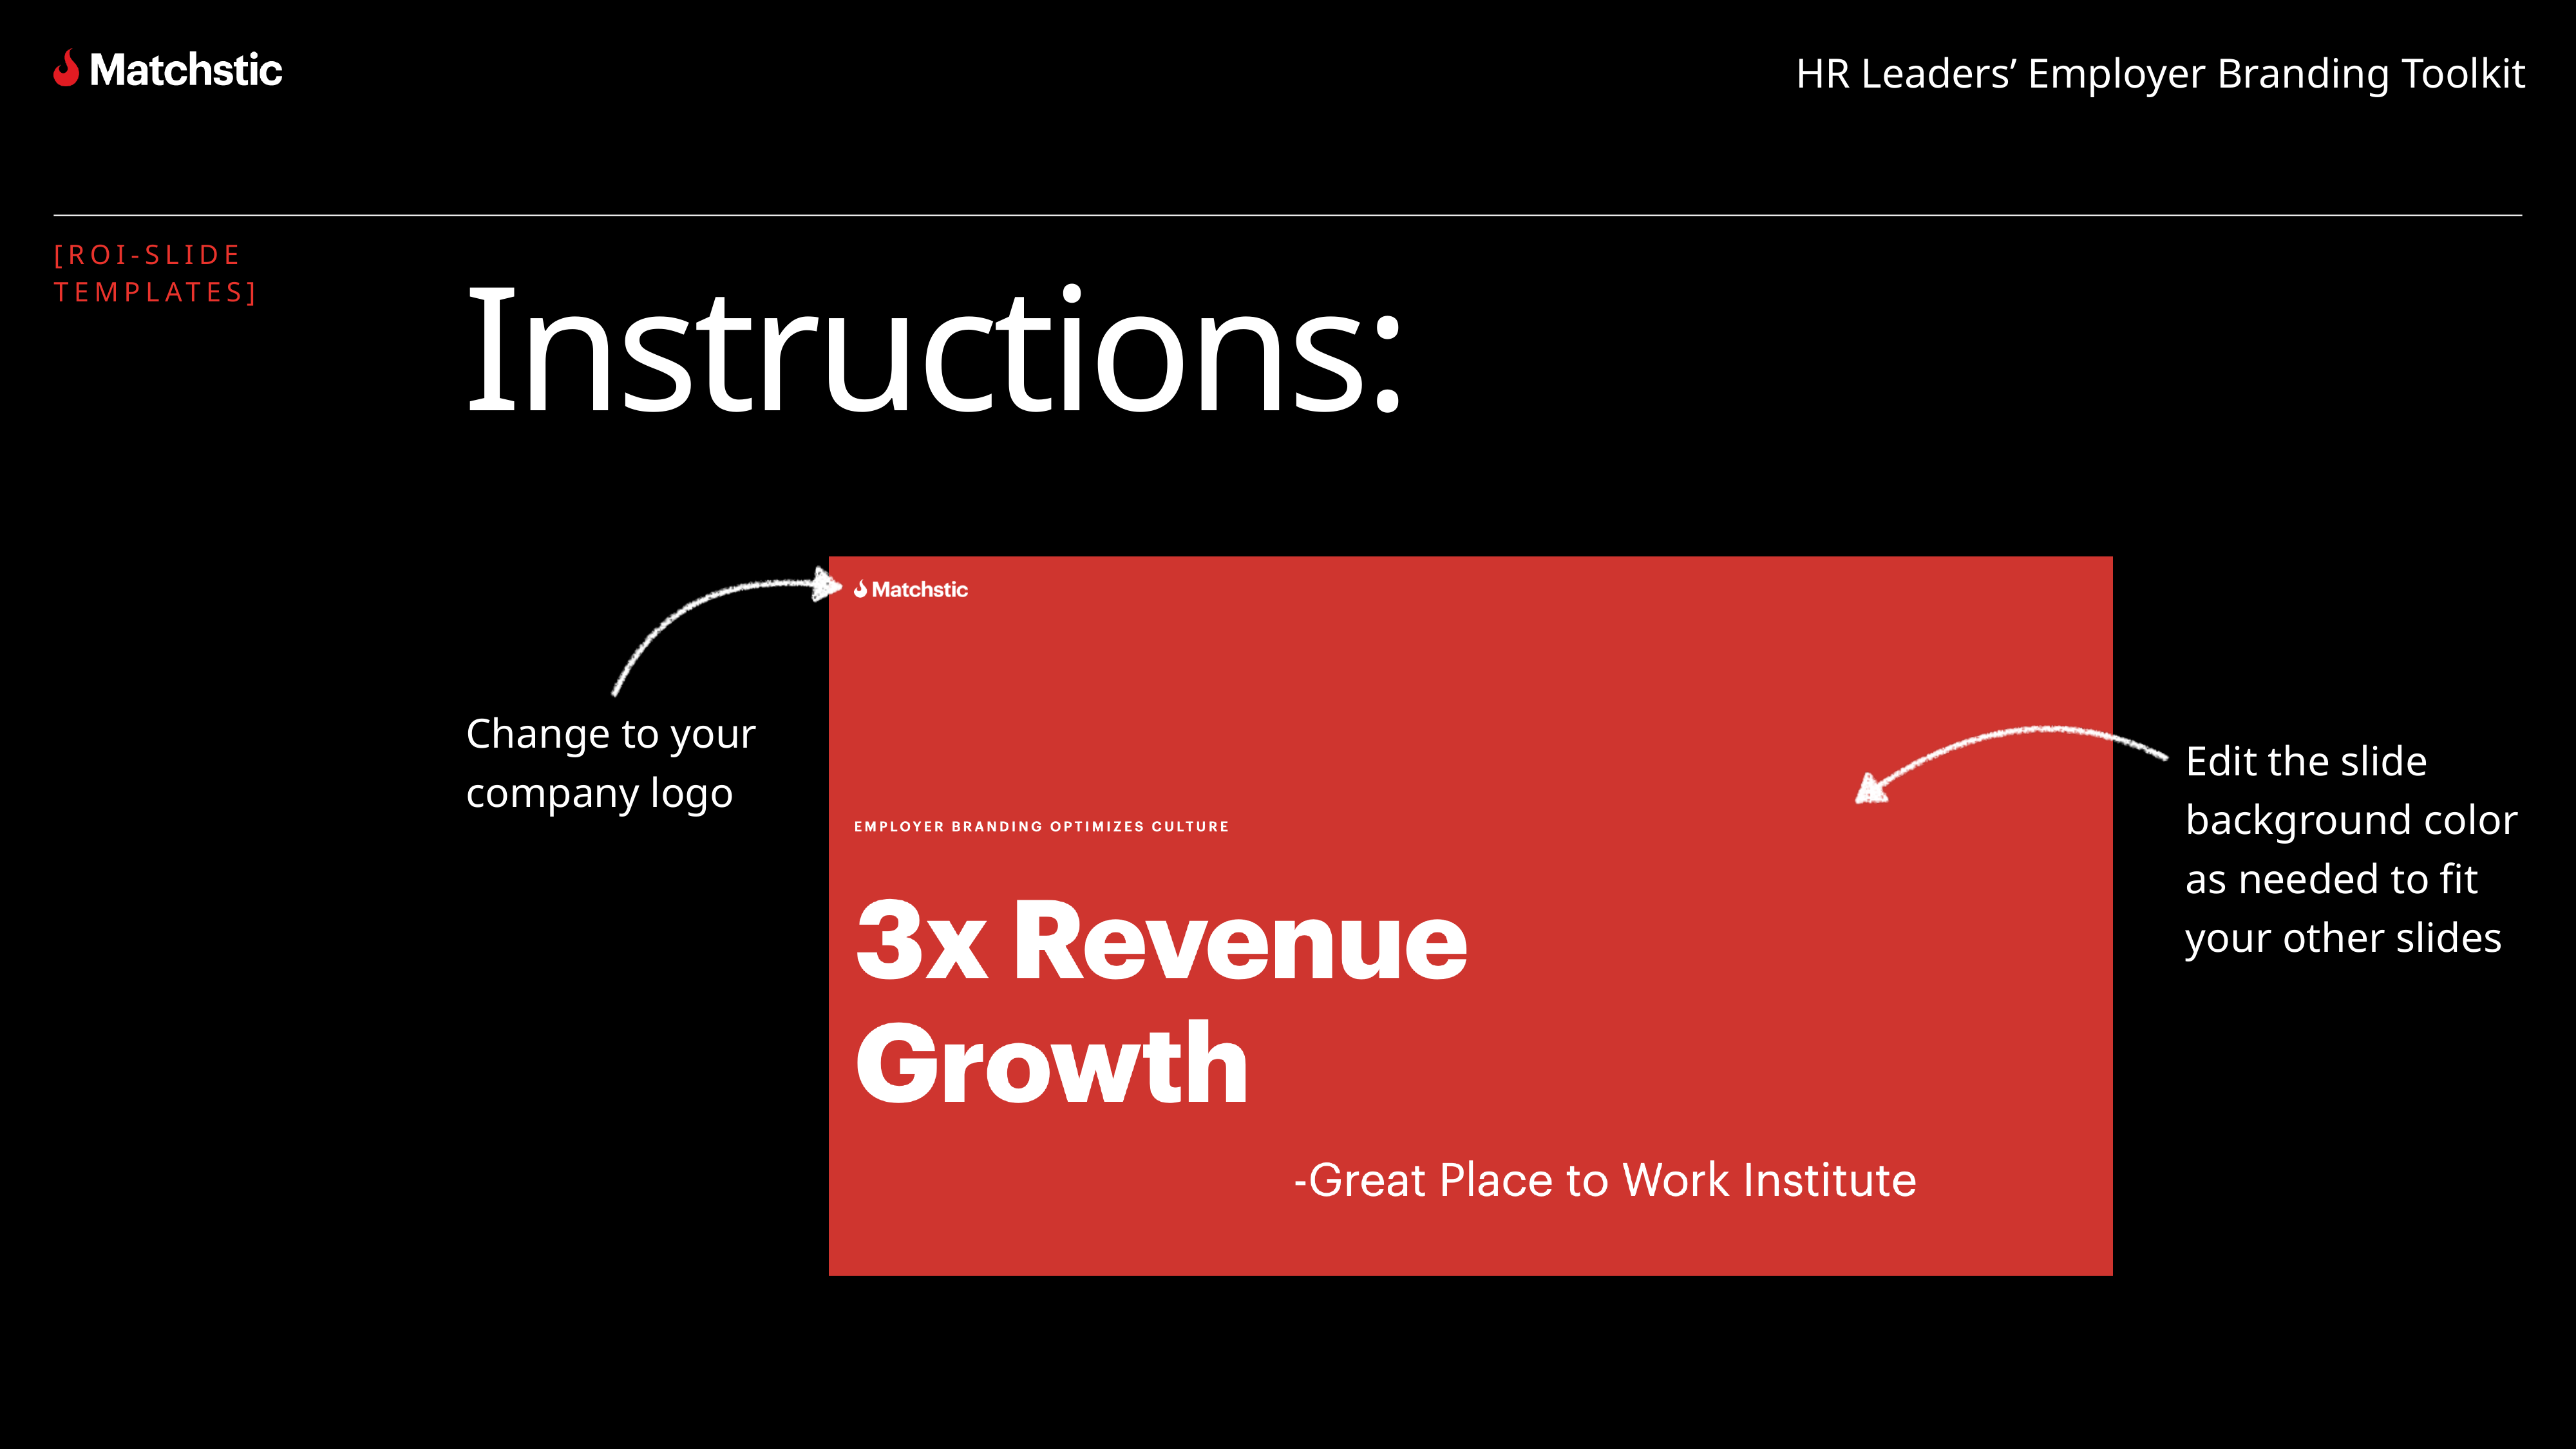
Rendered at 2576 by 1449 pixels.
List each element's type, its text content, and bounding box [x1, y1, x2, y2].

text_box Edit the slide background color as needed to fit your other slides [2186, 724, 2524, 1018]
picture [53, 48, 282, 86]
text_box Instructions: [463, 273, 2521, 446]
text_box Change to your company logo [466, 697, 788, 870]
text_box [ROI-slide templates] [53, 232, 375, 339]
text_box HR Leaders’ Employer Branding Toolkit [1722, 37, 2528, 101]
picture [609, 556, 2173, 1276]
